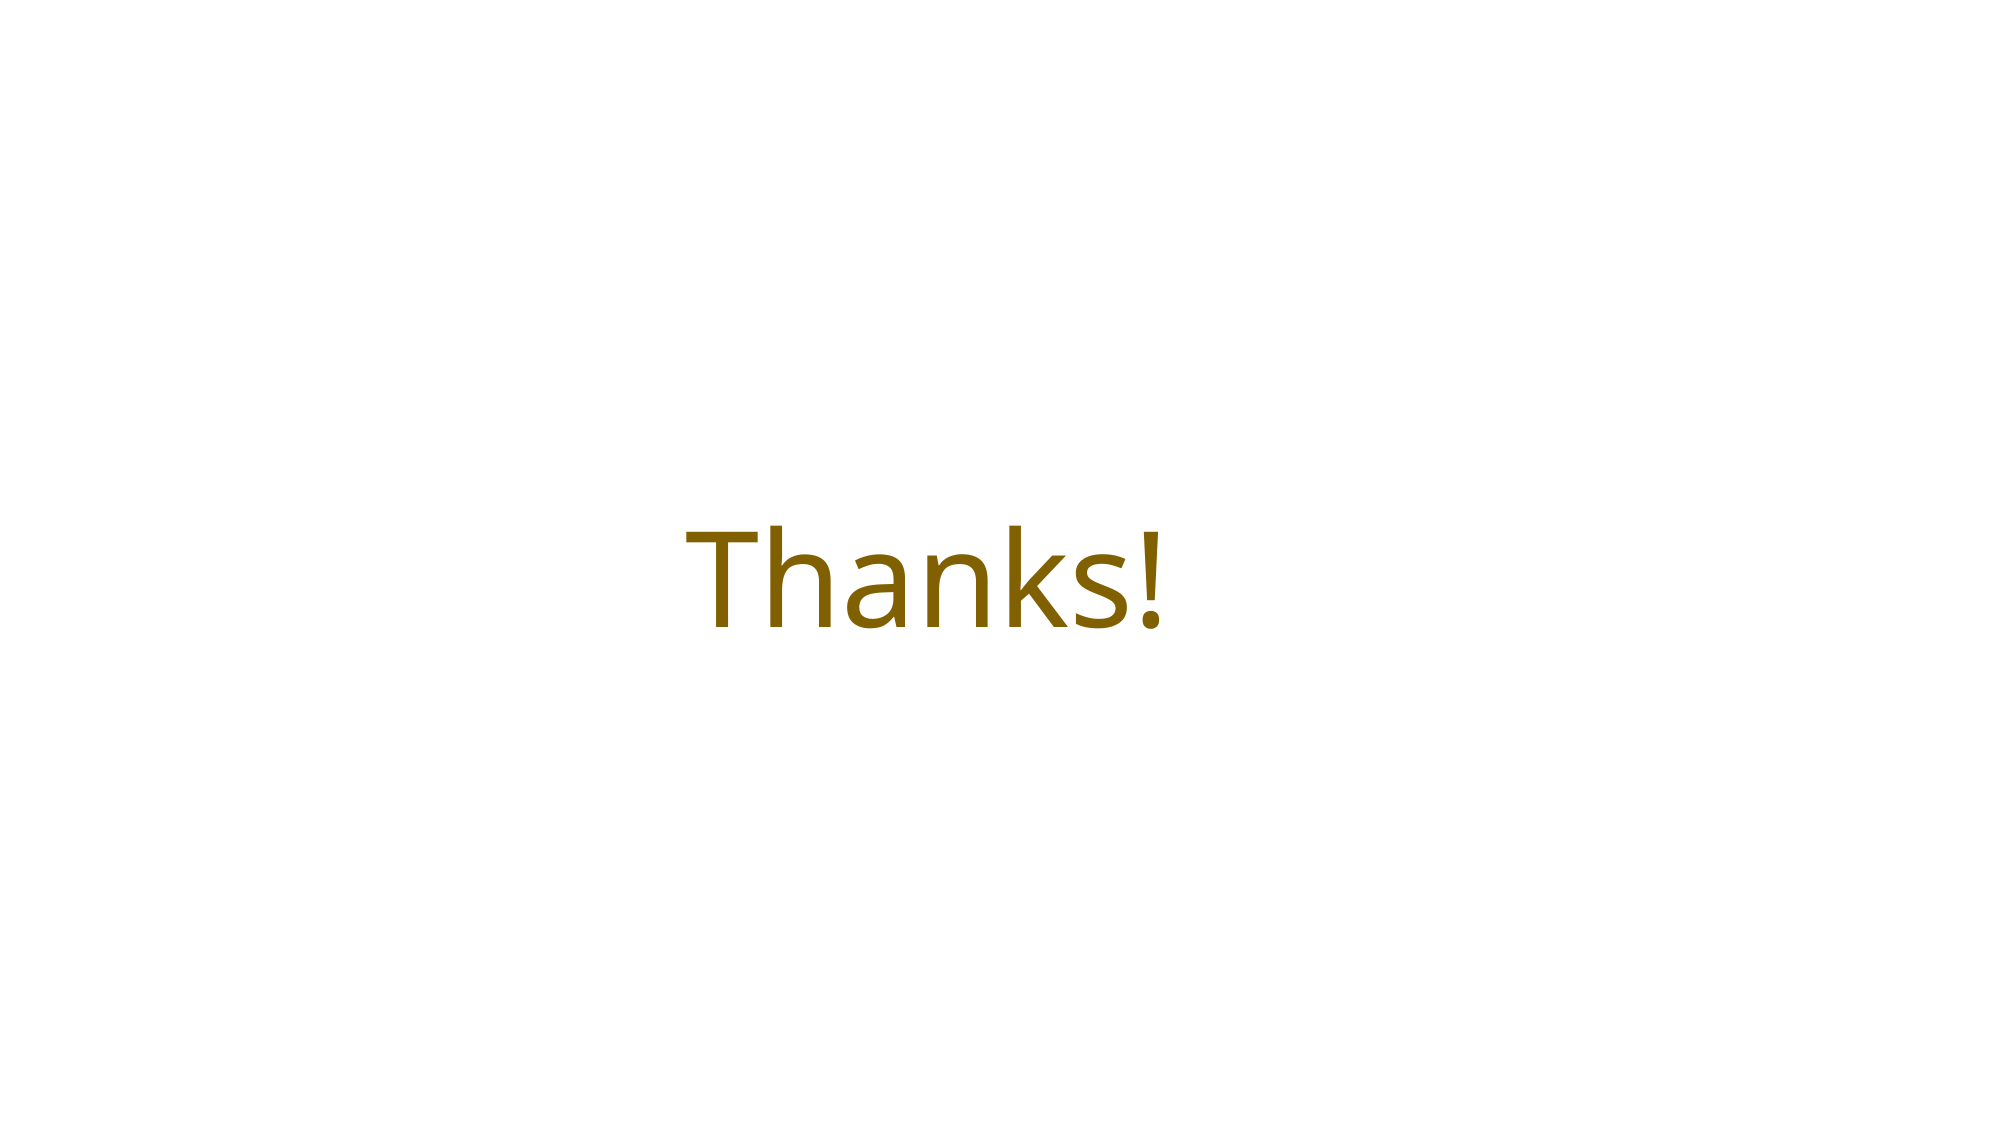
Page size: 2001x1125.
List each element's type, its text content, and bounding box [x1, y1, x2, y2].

title Thanks! [670, 475, 1477, 694]
